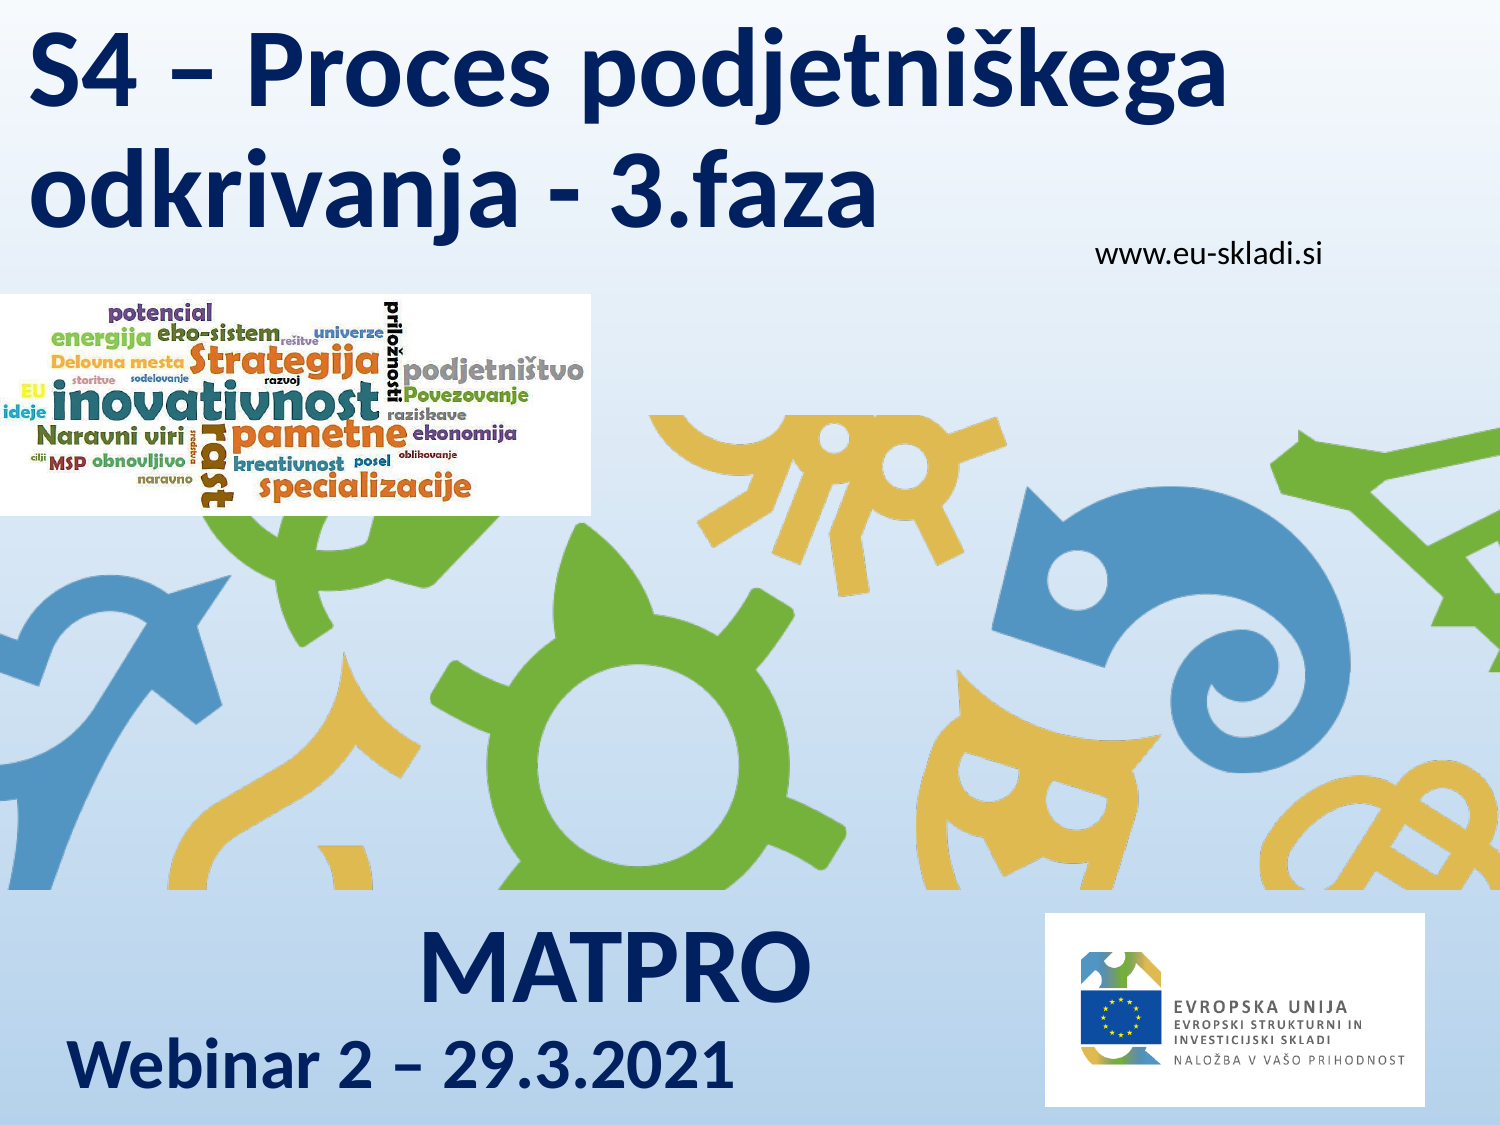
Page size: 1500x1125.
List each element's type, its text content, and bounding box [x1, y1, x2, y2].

title S4 – Proces podjetniškega odkrivanja - 3.faza [13, 25, 1472, 236]
text_box MATPRO Webinar 2 – 29.3.2021 [51, 901, 1180, 1112]
picture [1180, 913, 1425, 1107]
picture [0, 294, 1500, 890]
